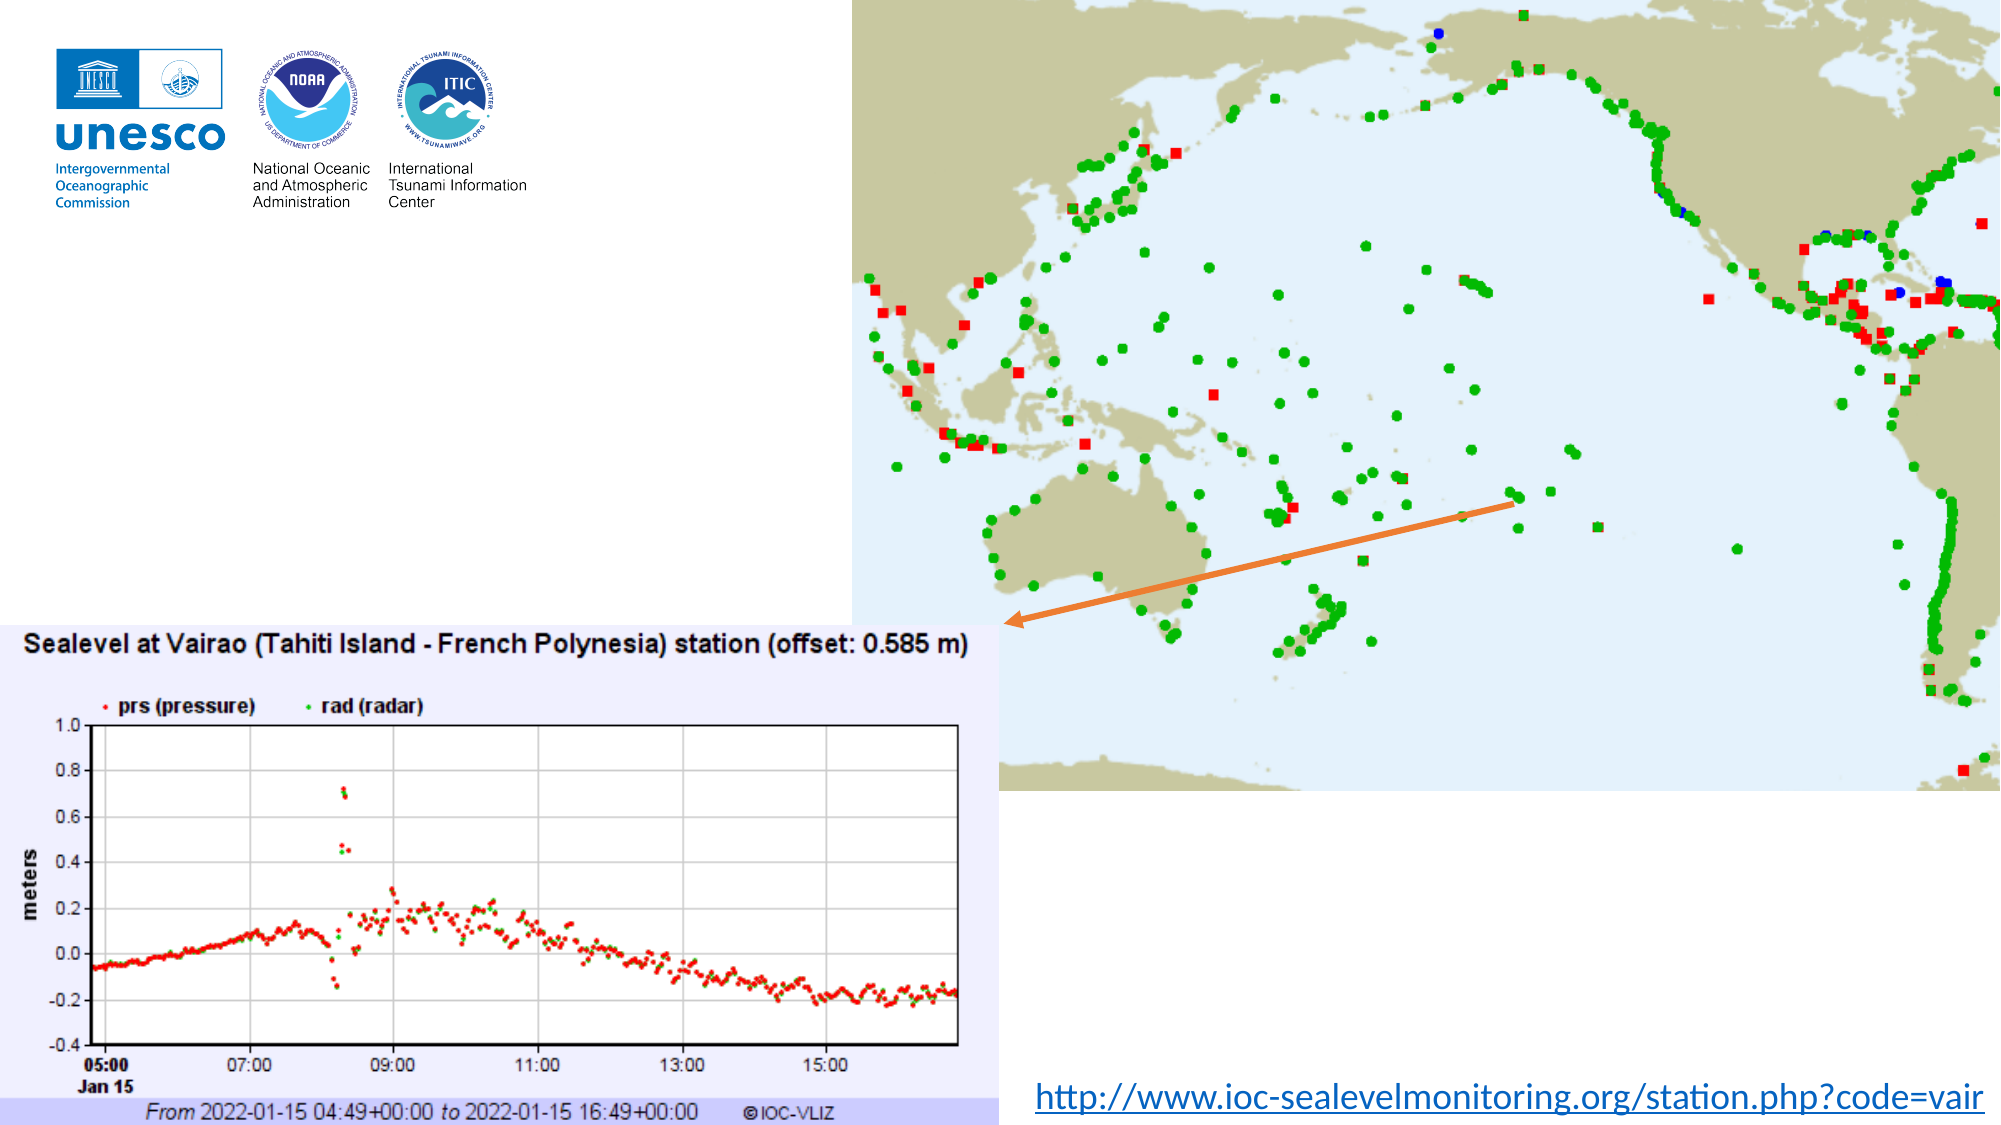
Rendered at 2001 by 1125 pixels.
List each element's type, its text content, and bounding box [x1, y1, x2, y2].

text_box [1003, 503, 1515, 624]
picture [0, 0, 2000, 1125]
text_box http://www.ioc-sealevelmonitoring.org/station.php?code=vair [999, 1064, 2000, 1125]
picture [43, 35, 527, 221]
